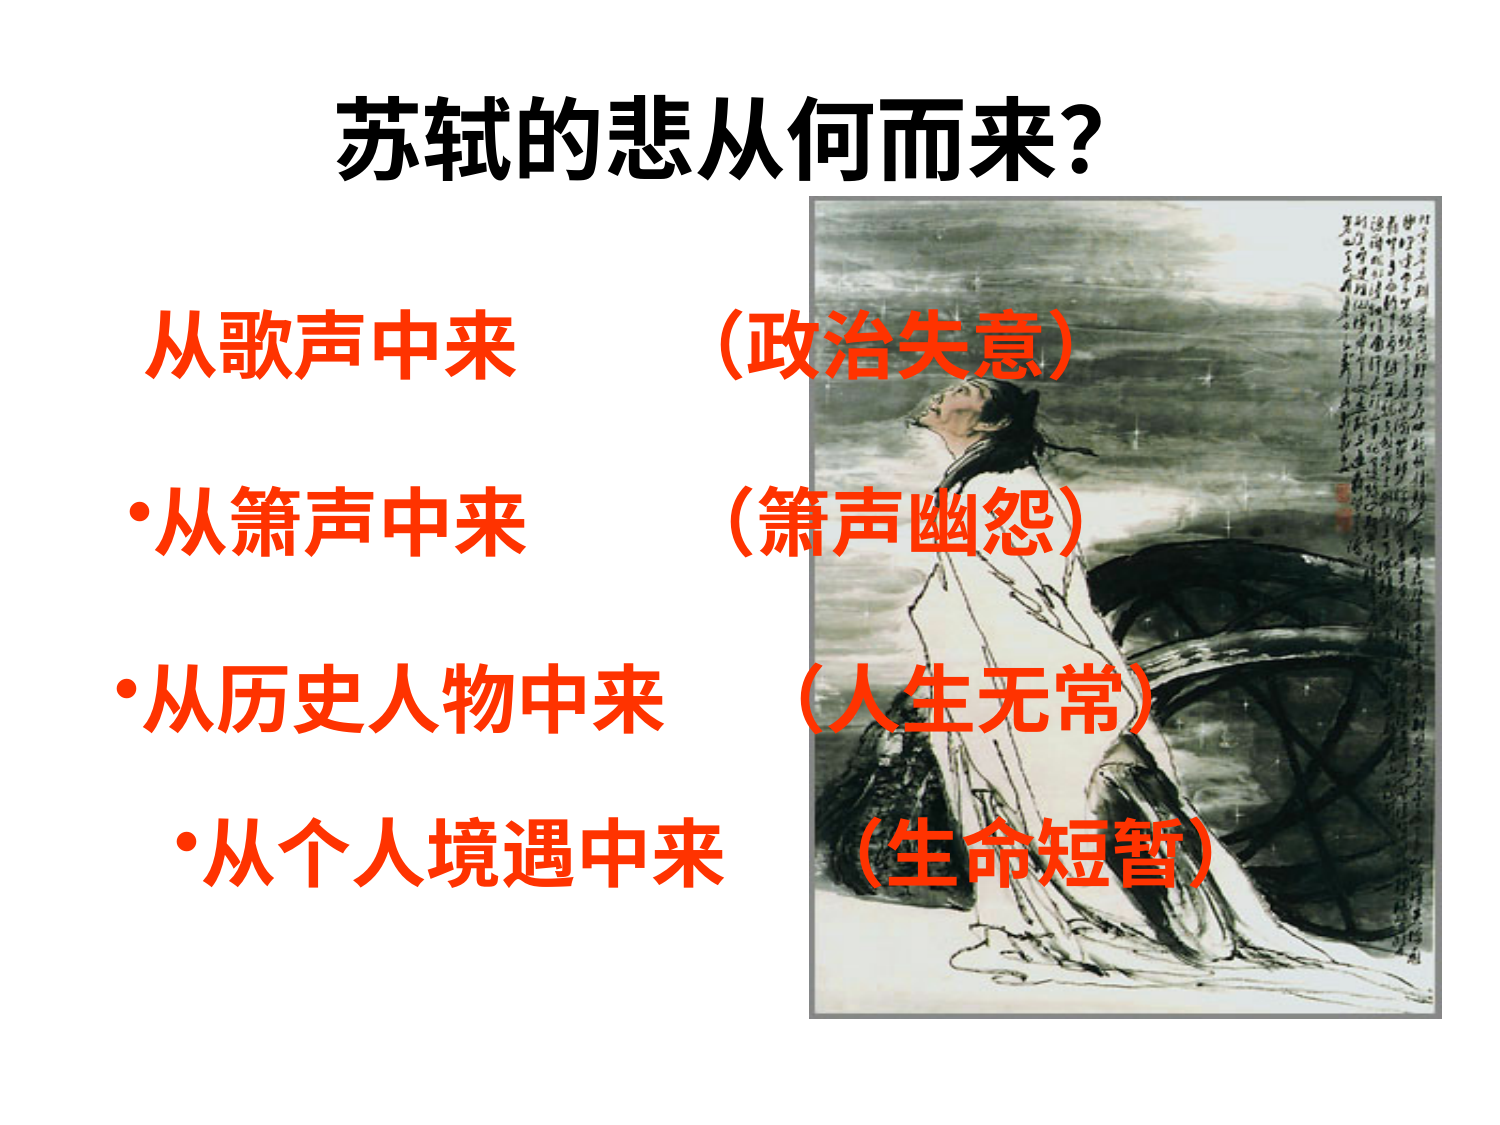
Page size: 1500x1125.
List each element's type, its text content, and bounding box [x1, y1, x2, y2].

list 从歌声中来 （政治失意） [76, 290, 803, 433]
text_box 从箫声中来 （箫声幽怨） [112, 467, 803, 573]
picture [808, 196, 1442, 1019]
text_box 从个人境遇中来 （生命短暂） [159, 798, 803, 904]
text_box 从历史人物中来 （人生无常） [100, 645, 803, 750]
title 苏轼的悲从何而来？ [75, 75, 1425, 200]
